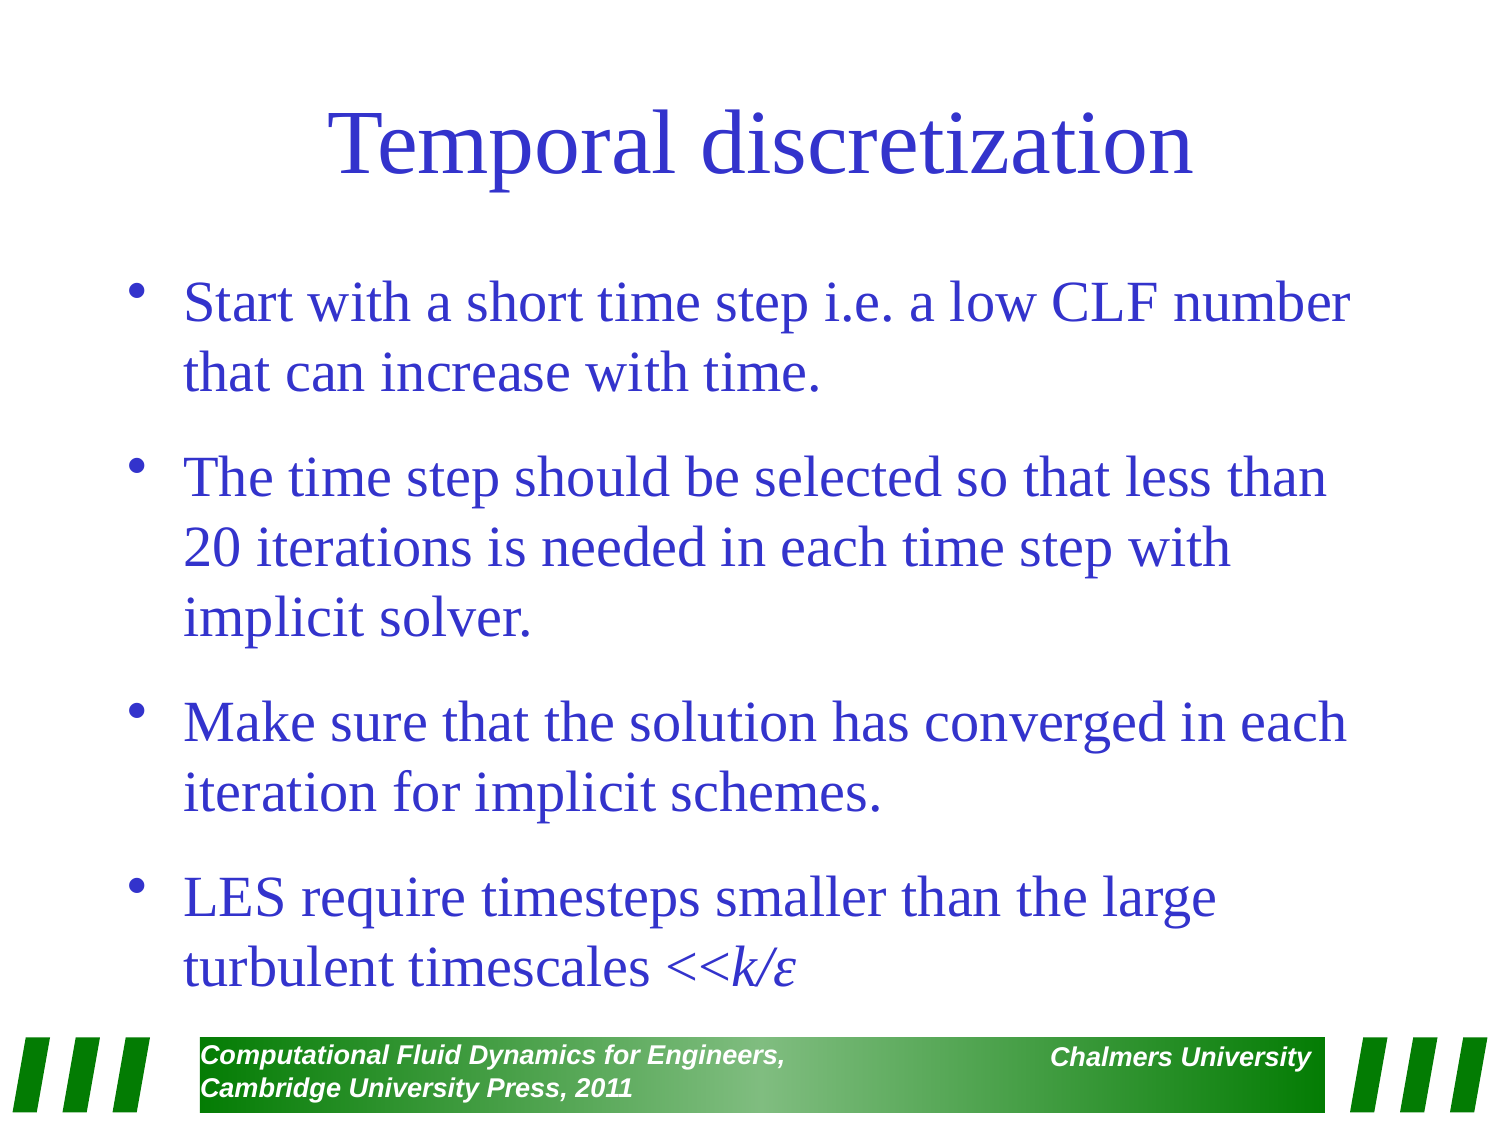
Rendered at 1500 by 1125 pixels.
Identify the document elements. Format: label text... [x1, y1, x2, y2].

list Start with a short time step i.e. a low CLF number that can increase with time. The time step should be selected so that less than 20 iterations is needed in each time step with implicit solver. Make sure that the solution has converged in each iteration for implicit schemes. LES require timesteps smaller than the large turbulent timescales <<k/ε [111, 255, 1388, 1012]
title Temporal discretization [123, 42, 1400, 231]
